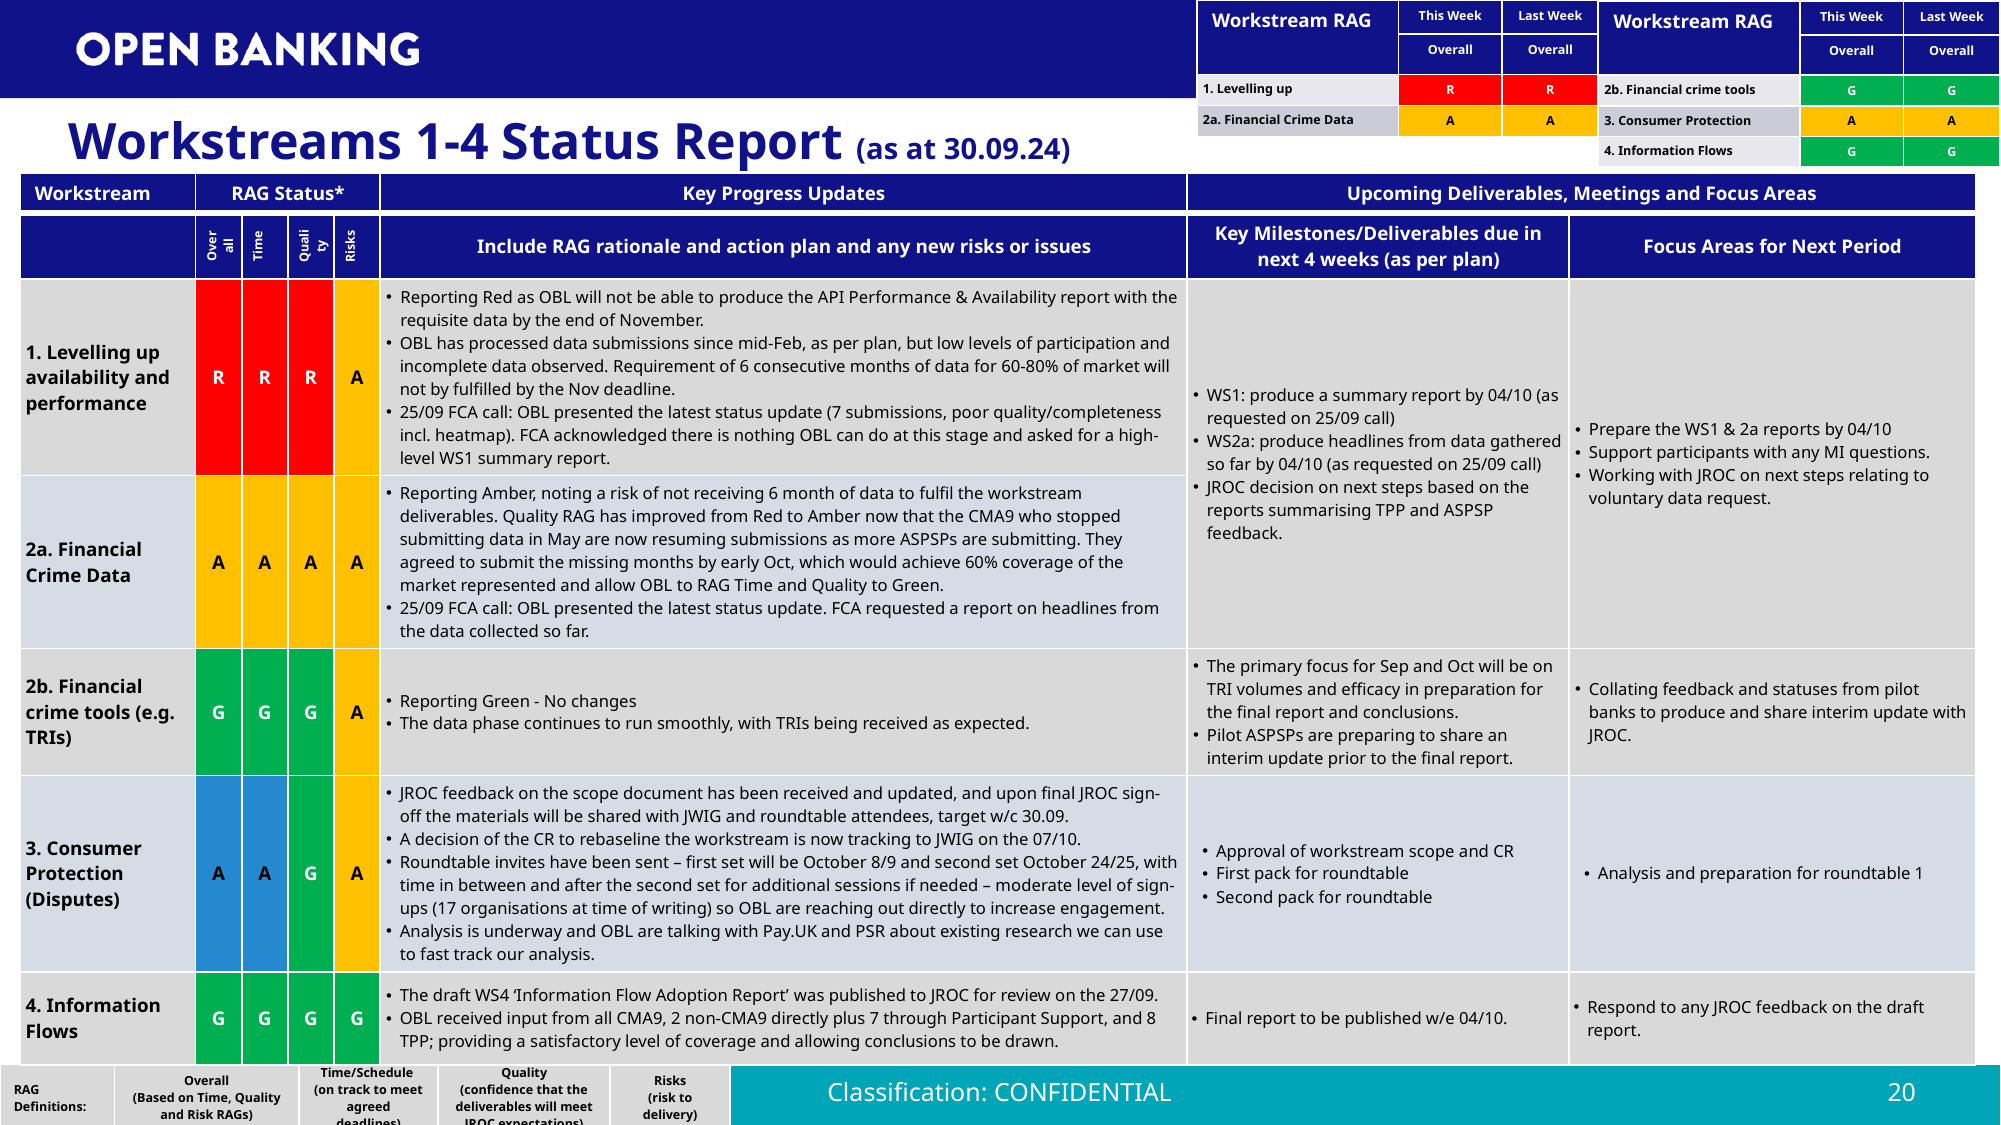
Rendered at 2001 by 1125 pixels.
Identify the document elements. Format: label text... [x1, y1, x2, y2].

table_cell Overall [1503, 35, 1597, 74]
table_cell A [1801, 107, 1903, 136]
table_cell G [1904, 76, 1999, 105]
table_cell Reporting Amber, noting a risk of not receiving 6 month of data to fulfil the workstream deliverables. Quality RAG has improved from Red to Amber now that the CMA9 who stopped submitting data in May are now resuming submissions as more ASPSPs are submitting. They agreed to submit the missing months by early Oct, which would achieve 60% coverage of the market represented and allow OBL to RAG Time and Quality to Green. 25/09 FCA call: OBL presented the latest status update. FCA requested a report on headlines from the data collected so far. [381, 476, 1186, 648]
table_cell [21, 216, 195, 278]
table_cell 3. Consumer Protection [1599, 107, 1799, 136]
table_header RAG Status* [196, 174, 379, 210]
table_cell Respond to any JROC feedback on the draft report. [1570, 973, 1975, 1064]
table_cell G [1904, 137, 1999, 166]
table_header Overall (Based on Time, Quality and Risk RAGs) [115, 1066, 298, 1125]
table_cell Overall [1904, 36, 1999, 74]
table_cell R [1503, 75, 1597, 105]
table_header RAG Definitions: [1, 1065, 114, 1125]
table_cell Prepare the WS1 & 2a reports by 04/10 Support participants with any MI questions. Working with JROC on next steps relating to voluntary data request. [1570, 280, 1975, 648]
table_cell A [335, 476, 379, 648]
table_cell 2b. Financial crime tools [1599, 76, 1799, 105]
table_cell 4. Information Flows [1599, 137, 1799, 166]
table_cell Quality [289, 216, 333, 278]
table_cell The primary focus for Sep and Oct will be on TRI volumes and efficacy in preparation for the final report and conclusions. Pilot ASPSPs are preparing to share an interim update prior to the final report. [1188, 649, 1568, 775]
table_cell JROC feedback on the scope document has been received and updated, and upon final JROC sign-off the materials will be shared with JWIG and roundtable attendees, target w/c 30.09. A decision of the CR to rebaseline the workstream is now tracking to JWIG on the 07/10. Roundtable invites have been sent – first set will be October 8/9 and second set October 24/25, with time in between and after the second set for additional sessions if needed – moderate level of sign-ups (17 organisations at time of writing) so OBL are reaching out directly to increase engagement. Analysis is underway and OBL are talking with Pay.UK and PSR about existing research we can use to fast track our analysis. [381, 776, 1186, 971]
table_cell G [196, 649, 241, 775]
table_cell Include RAG rationale and action plan and any new risks or issues [381, 216, 1186, 278]
table_cell Reporting Red as OBL will not be able to produce the API Performance & Availability report with the requisite data by the end of November. OBL has processed data submissions since mid-Feb, as per plan, but low levels of participation and incomplete data observed. Requirement of 6 consecutive months of data for 60-80% of market will not by fulfilled by the Nov deadline. 25/09 FCA call: OBL presented the latest status update (7 submissions, poor quality/completeness incl. heatmap). FCA acknowledged there is nothing OBL can do at this stage and asked for a high-level WS1 summary report. [381, 280, 1186, 475]
table_cell A [196, 476, 241, 648]
table_cell A [289, 476, 333, 648]
table_cell 2b. Financial crime tools (e.g. TRIs) [21, 649, 195, 775]
table_cell 2a. Financial Crime Data [1198, 106, 1398, 136]
table_cell A [1503, 106, 1597, 136]
table_cell R [243, 280, 287, 475]
table_cell G [243, 649, 287, 775]
slide_number 20 [1412, 1066, 1932, 1124]
footer Classification: CONFIDENTIAL [662, 1066, 1338, 1122]
table_header Upcoming Deliverables, Meetings and Focus Areas [1188, 174, 1975, 210]
table_cell Focus Areas for Next Period [1570, 216, 1975, 278]
table_cell 1. Levelling up [1198, 75, 1398, 105]
table_cell R [196, 280, 241, 475]
table_cell Approval of workstream scope and CR First pack for roundtable Second pack for roundtable [1188, 776, 1568, 971]
table_cell Final report to be published w/e 04/10. [1188, 973, 1568, 1064]
table_cell A [1399, 106, 1501, 136]
table_cell G [243, 973, 287, 1064]
table_cell Overall [1399, 35, 1501, 74]
table_cell 4. Information Flows [21, 973, 195, 1064]
table_cell G [1801, 137, 1903, 166]
table_cell Key Milestones/Deliverables due in next 4 weeks (as per plan) [1188, 216, 1568, 278]
table_header Quality (confidence that the deliverables will meet JROC expectations) [439, 1066, 609, 1125]
table_cell A [243, 776, 287, 971]
table_cell Reporting Green - No changes The data phase continues to run smoothly, with TRIs being received as expected. [381, 649, 1186, 775]
table_cell Risks [335, 216, 379, 278]
table_header This Week [1399, 1, 1501, 33]
table_cell 1. Levelling up availability and performance [21, 280, 195, 475]
table_cell 3. Consumer Protection (Disputes) [21, 776, 195, 971]
table_header Workstream [21, 174, 195, 210]
table_header Time/Schedule (on track to meet agreed deadlines) [300, 1066, 437, 1125]
table_cell G [1801, 76, 1903, 105]
table_cell A [335, 280, 379, 475]
table_header Last Week [1904, 2, 1999, 34]
table_cell Analysis and preparation for roundtable 1 [1570, 776, 1975, 971]
table_cell WS1: produce a summary report by 04/10 (as requested on 25/09 call) WS2a: produce headlines from data gathered so far by 04/10 (as requested on 25/09 call) JROC decision on next steps based on the reports summarising TPP and ASPSP feedback. [1188, 280, 1568, 648]
table_header Key Progress Updates [381, 174, 1186, 210]
table_cell A [335, 776, 379, 971]
table_cell G [289, 776, 333, 971]
table_cell Time [243, 216, 287, 278]
table_cell 2a. Financial Crime Data [21, 476, 195, 648]
table_cell The draft WS4 ‘Information Flow Adoption Report’ was published to JROC for review on the 27/09. OBL received input from all CMA9, 2 non-CMA9 directly plus 7 through Participant Support, and 8 TPP; providing a satisfactory level of coverage and allowing conclusions to be drawn. [381, 973, 1186, 1064]
table_cell Overall [196, 216, 241, 278]
table_header Risks (risk to delivery) [611, 1066, 729, 1125]
table_cell Collating feedback and statuses from pilot banks to produce and share interim update with JROC. [1570, 649, 1975, 775]
table_cell R [1399, 75, 1501, 105]
table_cell A [1904, 107, 1999, 136]
table_header This Week [1801, 2, 1903, 34]
table_cell G [335, 973, 379, 1064]
table_cell Overall [1801, 36, 1903, 74]
table_cell A [335, 649, 379, 775]
table_cell G [289, 973, 333, 1064]
table_header Last Week [1503, 1, 1597, 33]
table_cell G [289, 649, 333, 775]
table_header Workstream RAG [1198, 1, 1398, 74]
table_cell A [196, 776, 241, 971]
picture [43, 0, 452, 99]
table_cell A [243, 476, 287, 648]
table_header Workstream RAG [1599, 2, 1799, 74]
table_cell G [196, 973, 241, 1064]
table_cell R [289, 280, 333, 475]
title Workstreams 1-4 Status Report (as at 30.09.24) [53, 98, 1362, 172]
